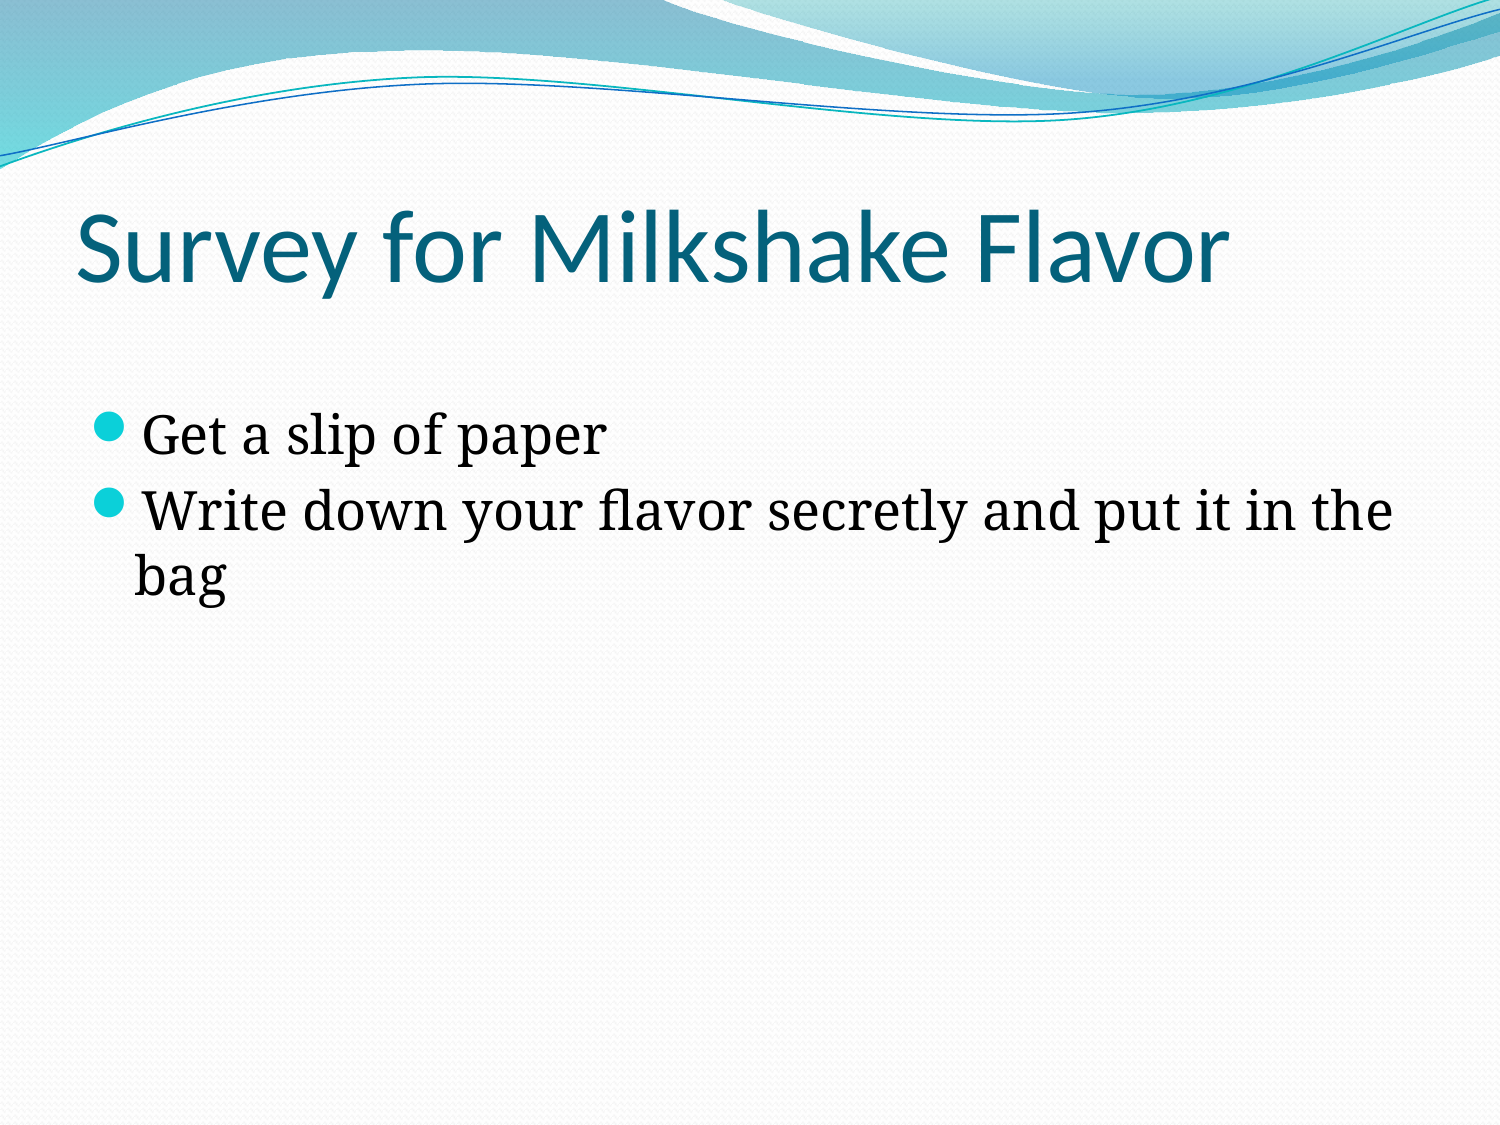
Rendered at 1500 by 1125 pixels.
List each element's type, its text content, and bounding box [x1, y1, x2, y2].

title Survey for Milkshake Flavor [75, 115, 1425, 303]
list Get a slip of paper Write down your flavor secretly and put it in the bag [75, 317, 1425, 1038]
